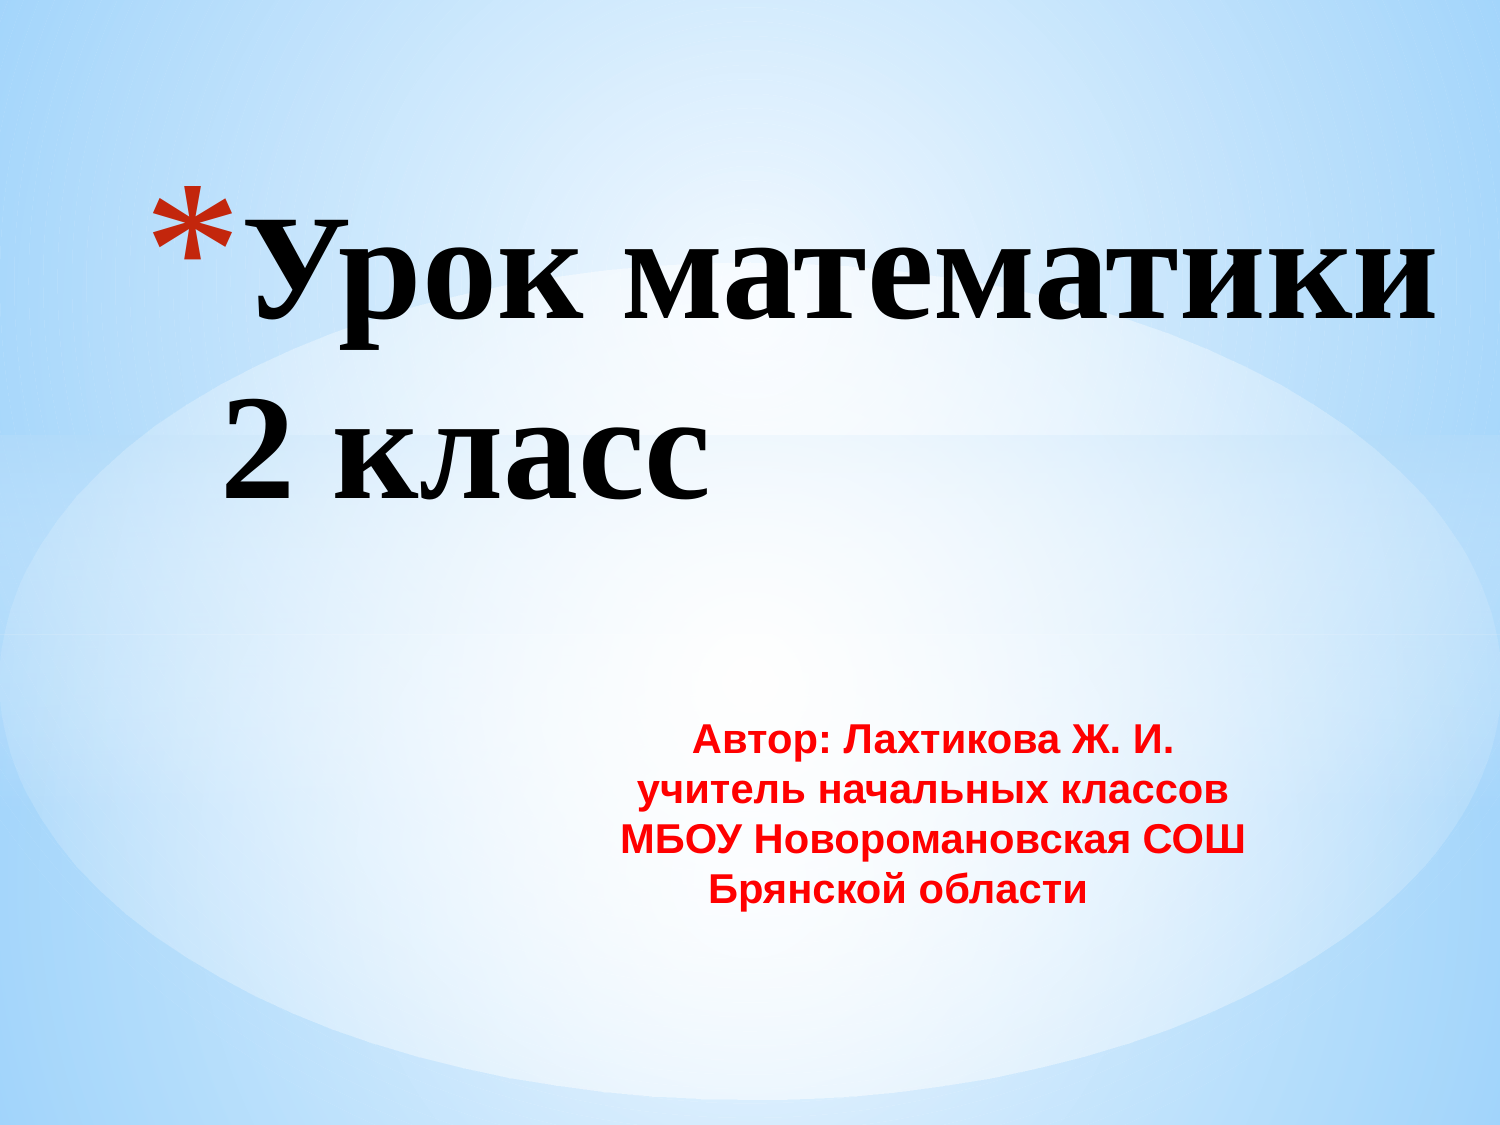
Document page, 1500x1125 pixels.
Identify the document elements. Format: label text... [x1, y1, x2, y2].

text_box Автор: Лахтикова Ж. И. учитель начальных классов МБОУ Новоромановская СОШ Брянской области [561, 704, 1306, 919]
title Урок математики 2 класс [100, 160, 1471, 504]
